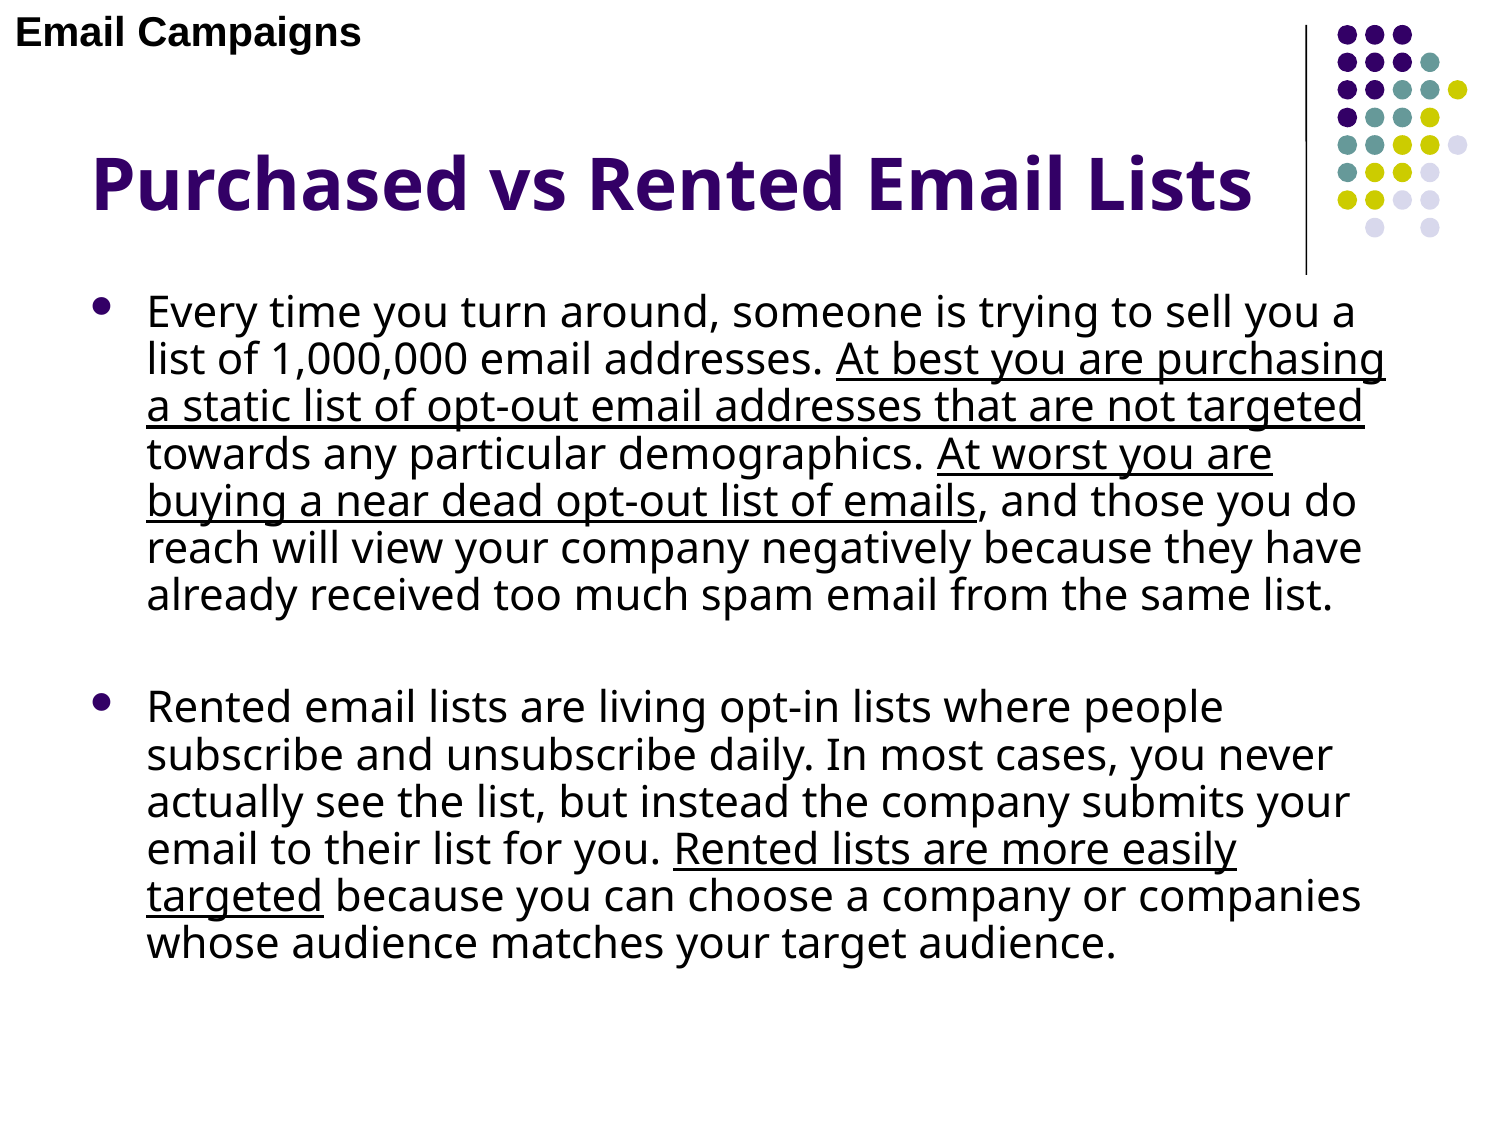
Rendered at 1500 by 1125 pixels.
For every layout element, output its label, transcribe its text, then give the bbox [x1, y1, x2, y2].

title Purchased vs Rented Email Lists [75, 125, 1313, 233]
list Every time you turn around, someone is trying to sell you a list of 1,000,000 email addresses. At best you are purchasing a static list of opt-out email addresses that are not targeted towards any particular demographics. At worst you are buying a near dead opt-out list of emails, and those you do reach will view your company negatively because they have already received too much spam email from the same list. Rented email lists are living opt-in lists where people subscribe and unsubscribe daily. In most cases, you never actually see the list, but instead the company submits your email to their list for you. Rented lists are more easily targeted because you can choose a company or companies whose audience matches your target audience. [75, 282, 1425, 1006]
text_box Email Campaigns [0, 0, 389, 63]
